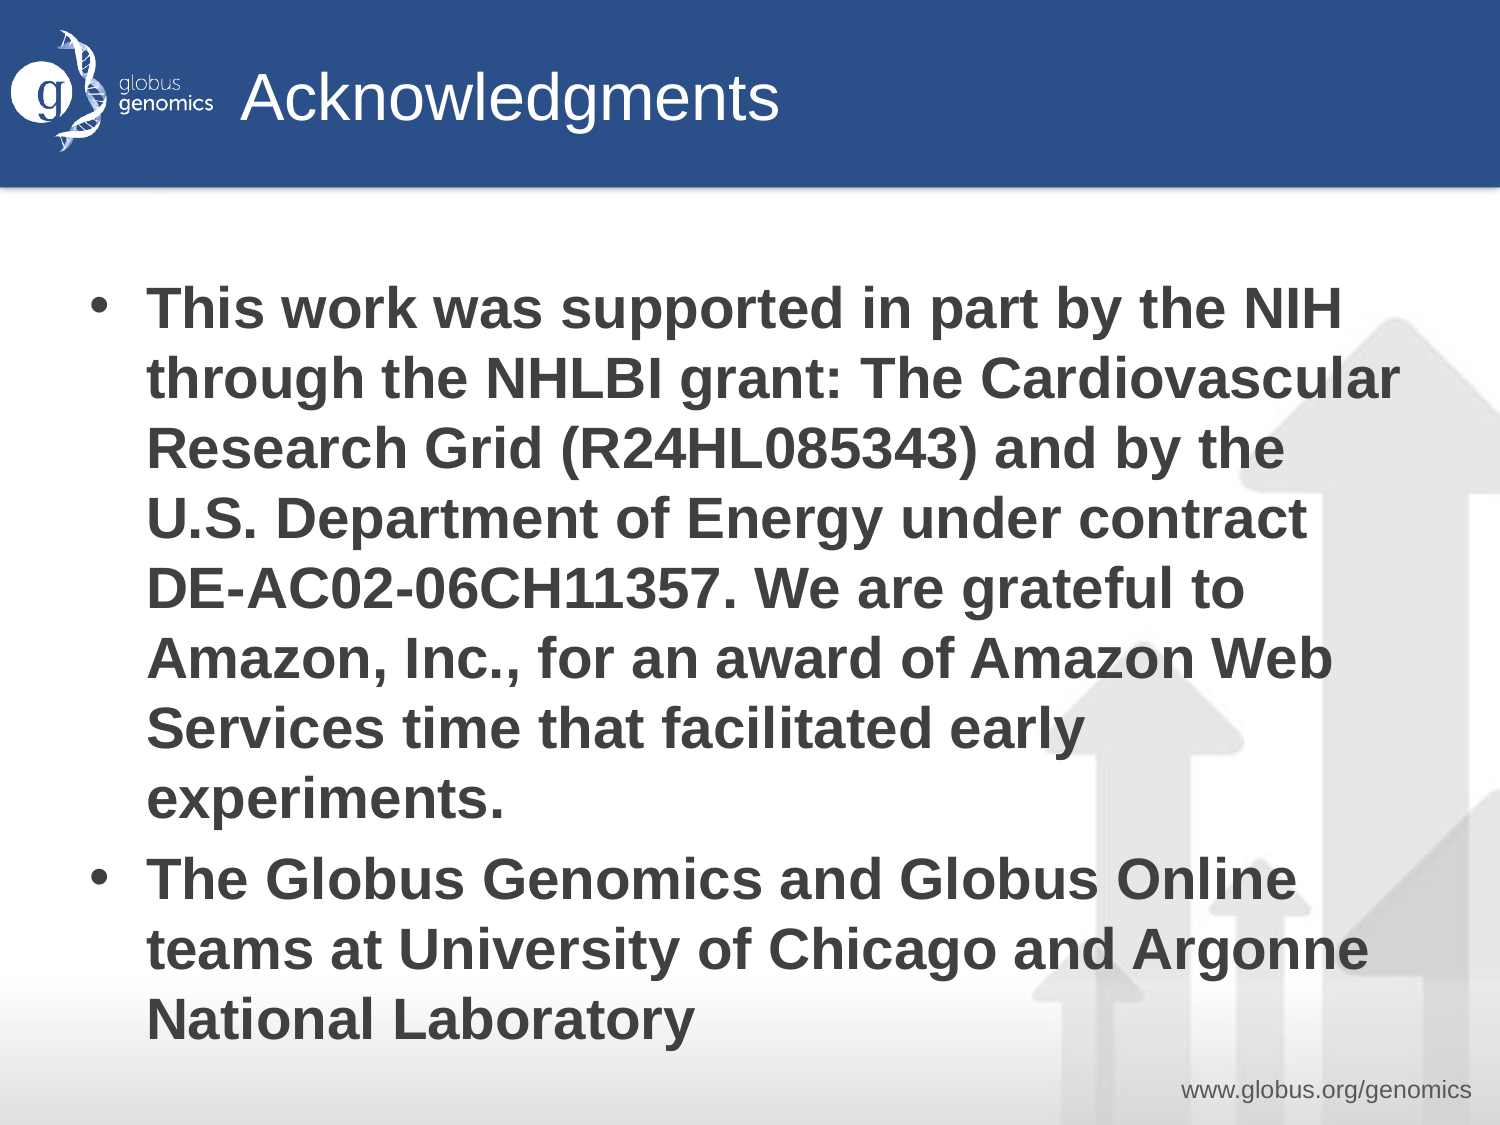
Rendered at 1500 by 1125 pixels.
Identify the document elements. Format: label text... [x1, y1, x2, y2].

title Acknowledgments [225, 12, 1463, 175]
picture [0, 188, 1500, 1125]
picture [9, 28, 214, 154]
list This work was supported in part by the NIH through the NHLBI grant: The Cardiovascular Research Grid (R24HL085343) and by the U.S. Department of Energy under contract DE-AC02-06CH11357. We are grateful to Amazon, Inc., for an award of Amazon Web Services time that facilitated early experiments. The Globus Genomics and Globus Online teams at University of Chicago and Argonne National Laboratory [75, 262, 1425, 1005]
